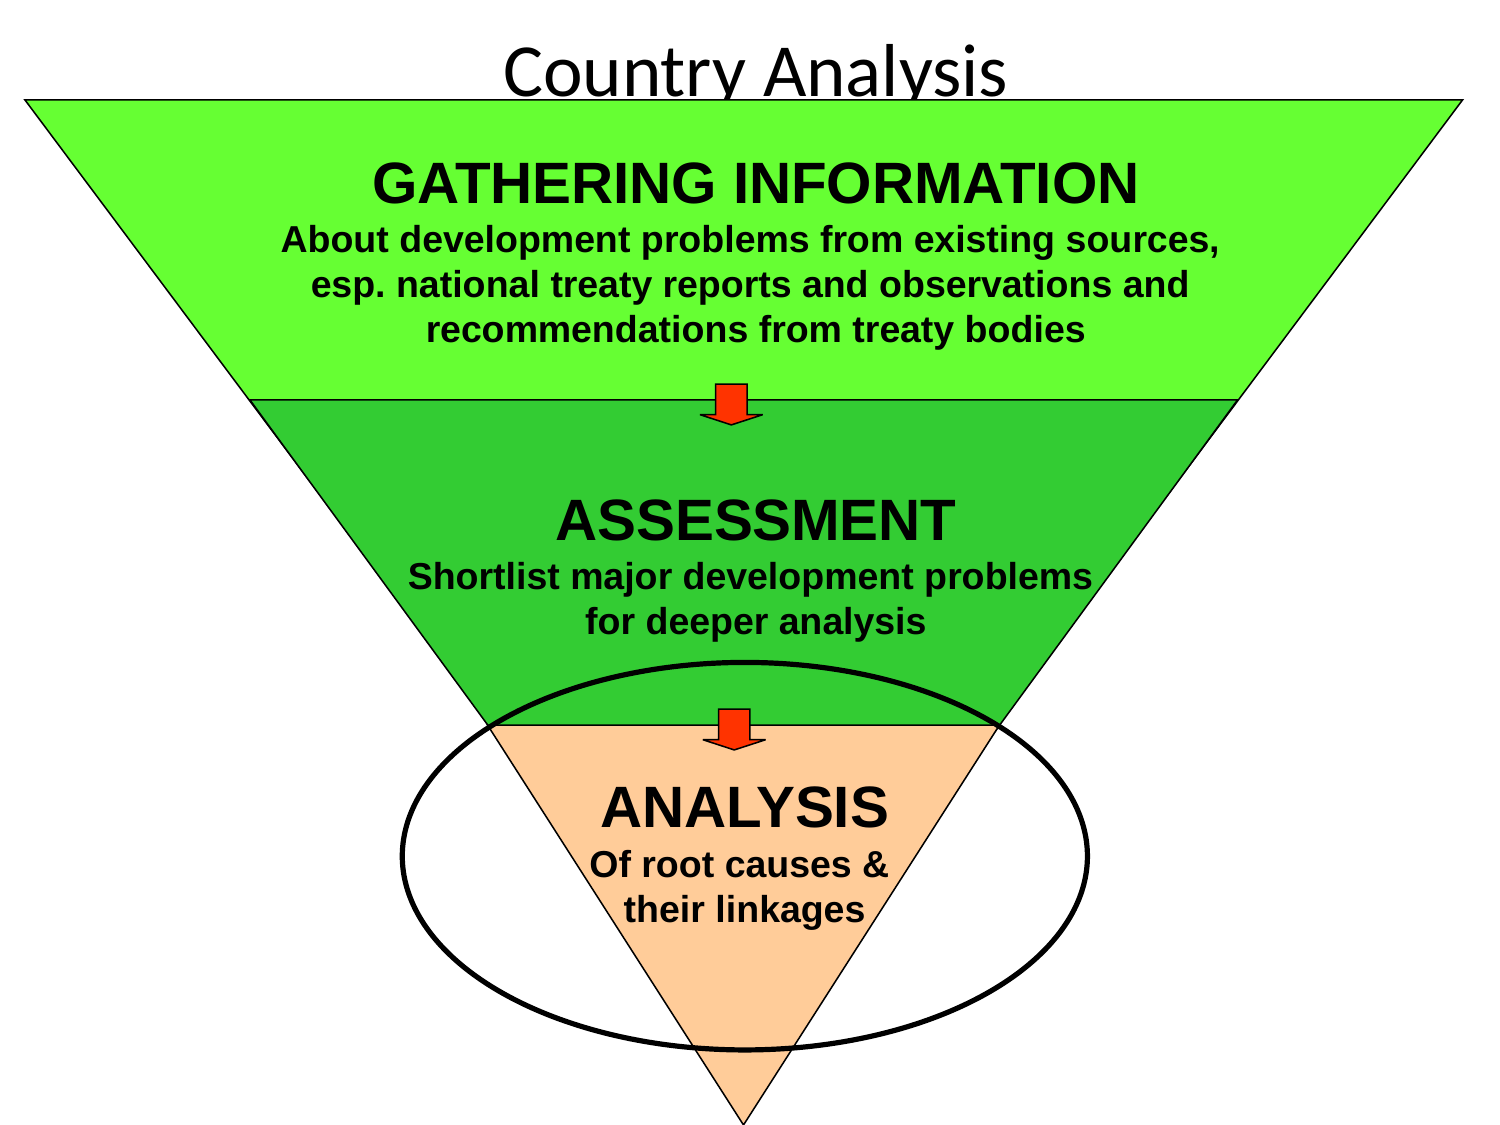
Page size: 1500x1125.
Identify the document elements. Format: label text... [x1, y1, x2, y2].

text_box [24, 99, 1463, 185]
text_box [402, 662, 1088, 1050]
text_box [432, 650, 1055, 725]
title Country Analysis [5, 6, 1500, 126]
text_box [249, 399, 1238, 474]
text_box [694, 1048, 793, 1125]
text_box [699, 384, 763, 425]
text_box GATHERING INFORMATION About development problems from existing sources, esp. national treaty reports and observations and recommendations from treaty bodies [88, 137, 1424, 358]
text_box [217, 358, 1270, 402]
text_box ASSESSMENT Shortlist major development problems for deeper analysis [242, 474, 1270, 650]
